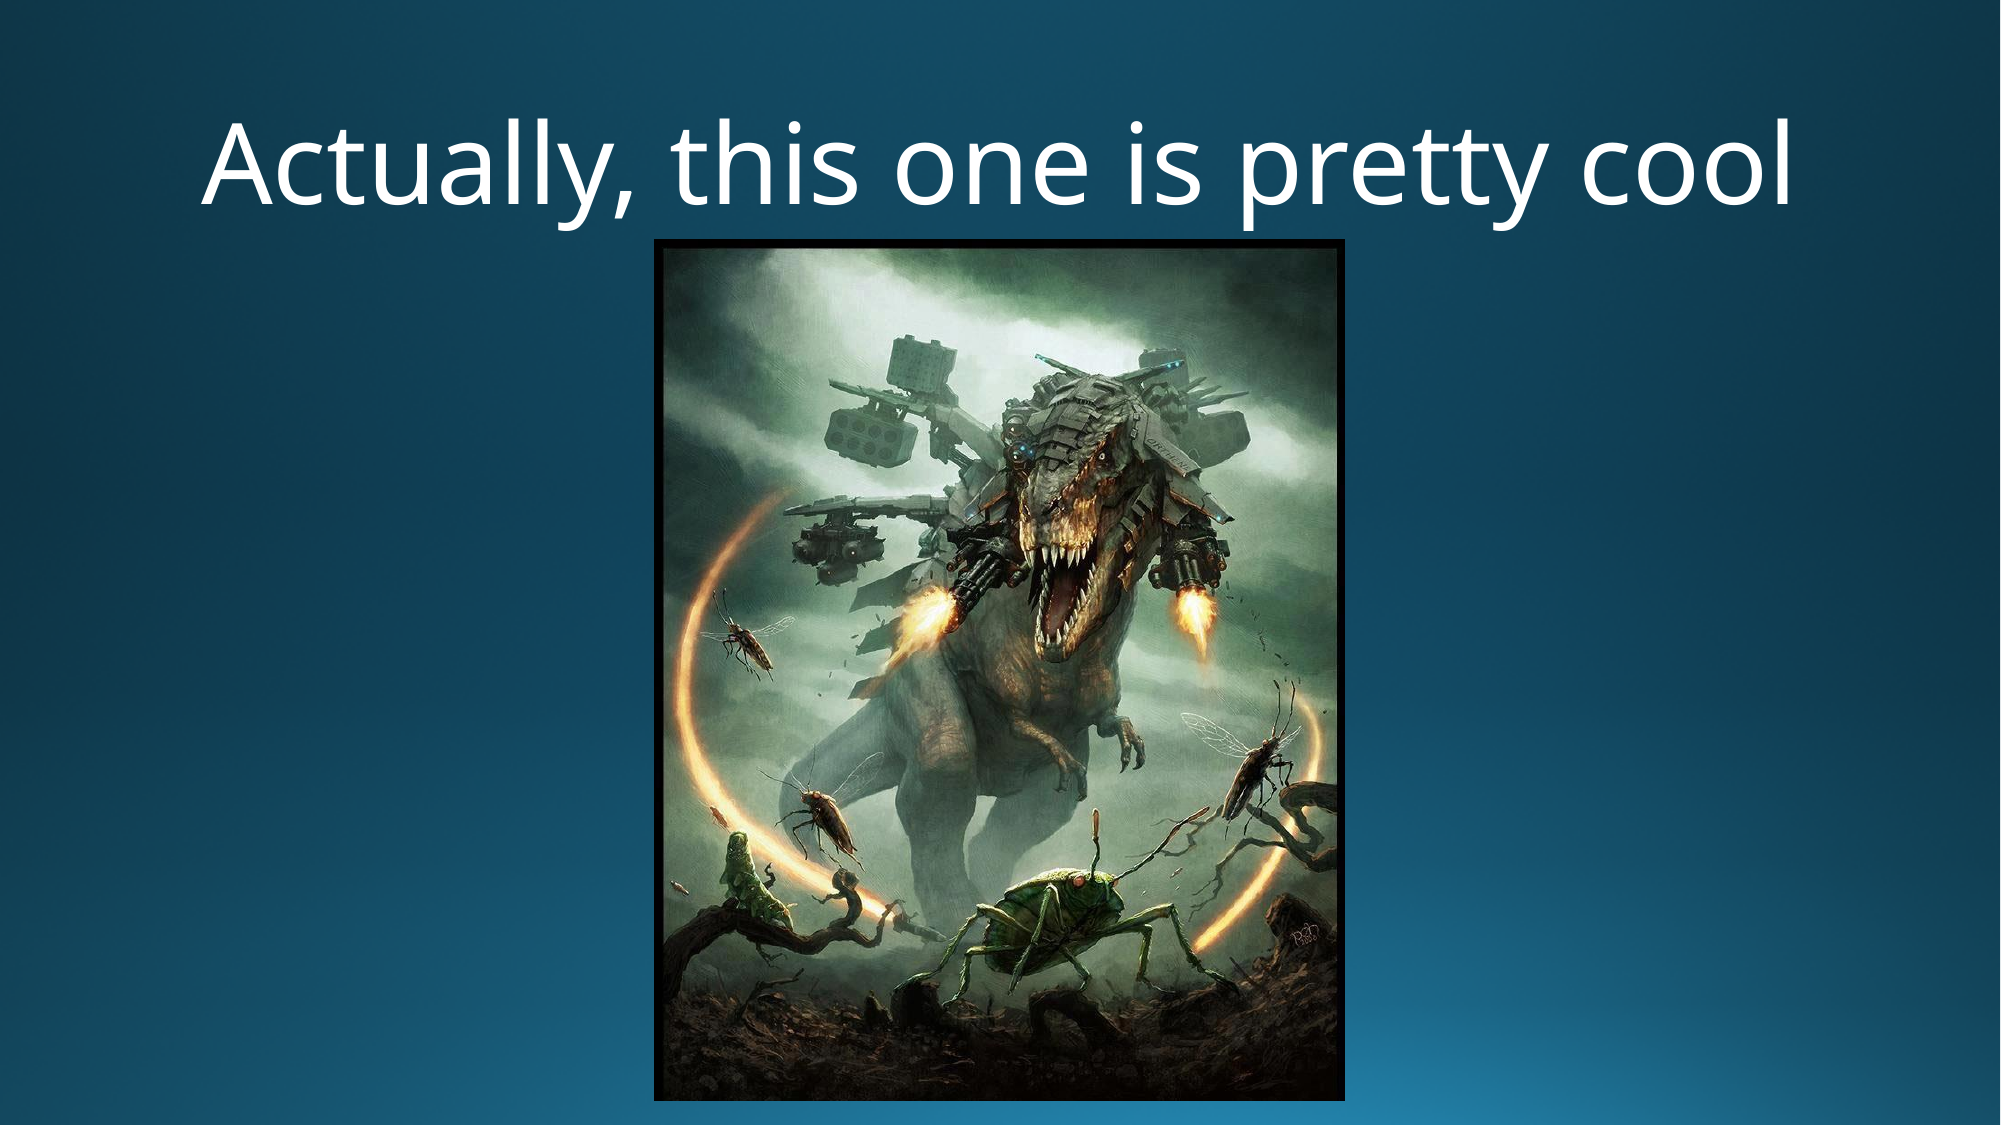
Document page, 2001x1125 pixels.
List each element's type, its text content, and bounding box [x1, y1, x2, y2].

picture [0, 0, 2001, 1125]
title Actually, this one is pretty cool [137, 59, 1863, 278]
